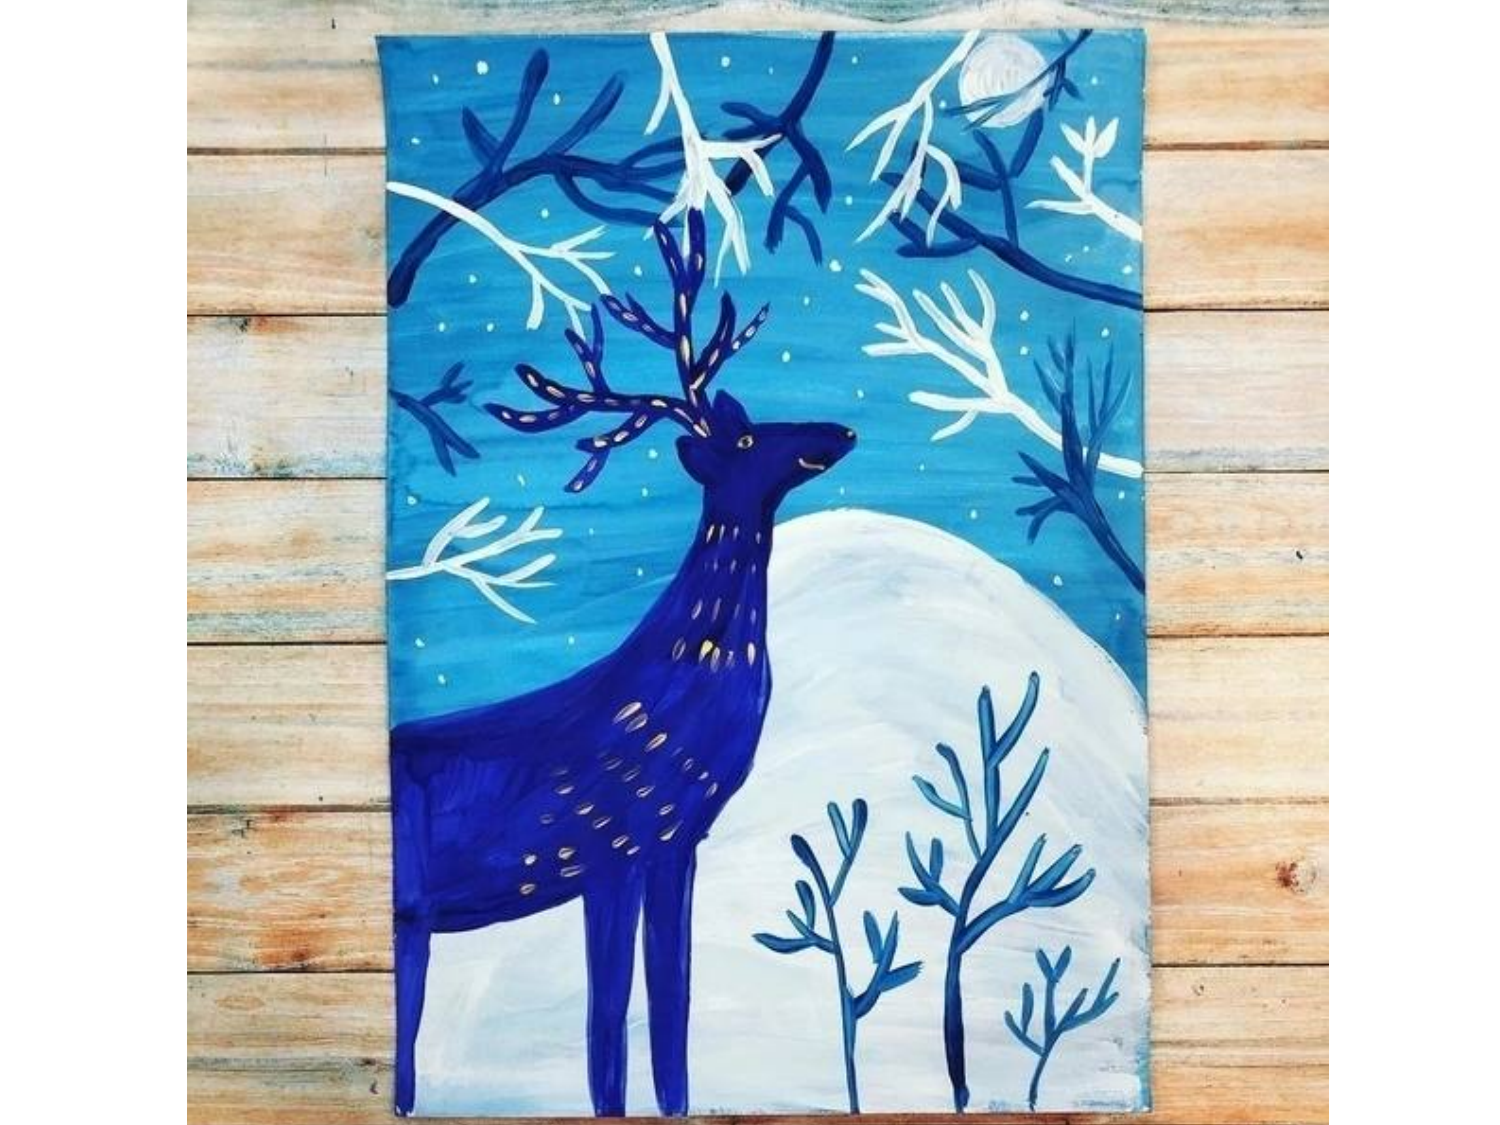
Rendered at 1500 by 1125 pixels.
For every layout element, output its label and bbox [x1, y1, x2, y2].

picture [187, 0, 1329, 1125]
